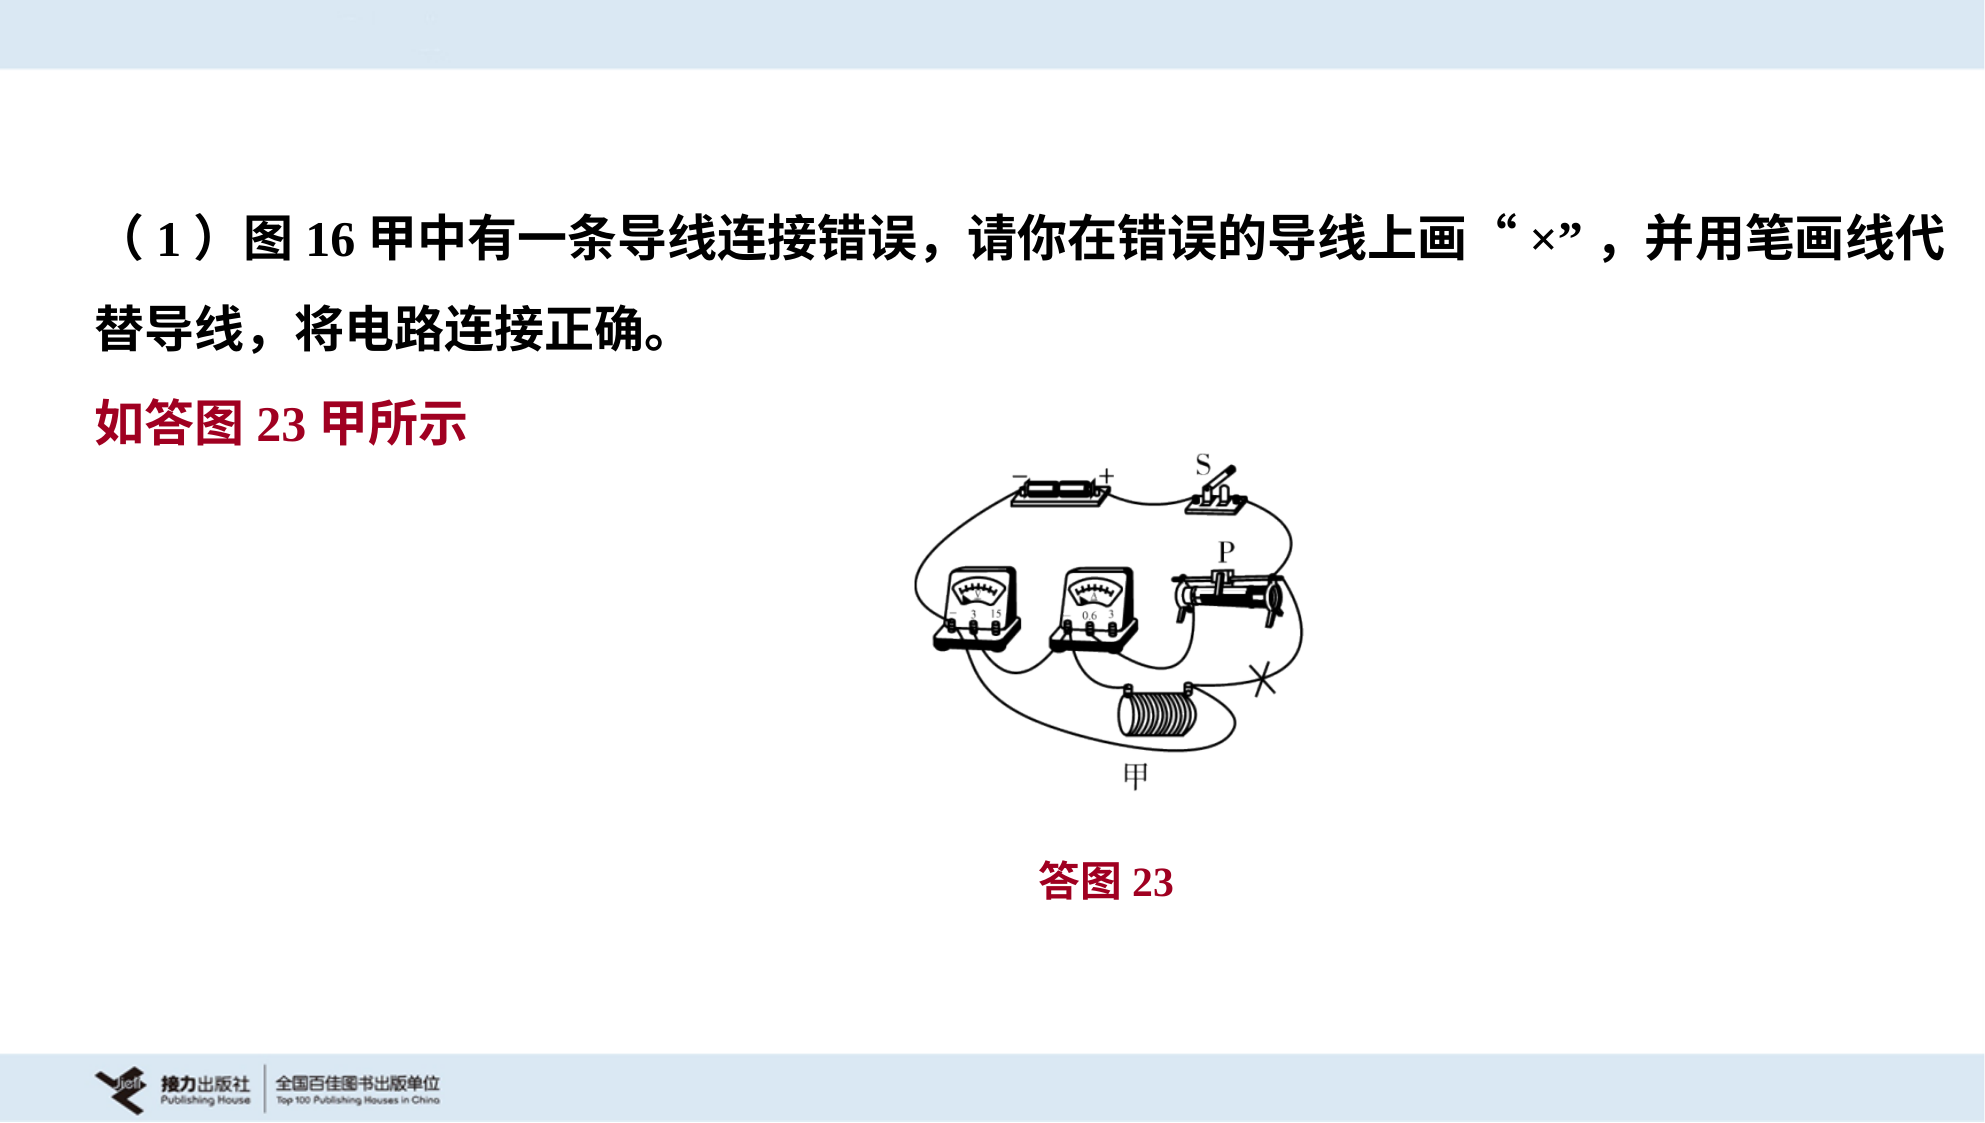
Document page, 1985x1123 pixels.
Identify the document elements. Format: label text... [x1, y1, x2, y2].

text_box 答图23 [1025, 816, 1188, 964]
text_box （1）图16甲中有一条导线连接错误，请你在错误的导线上画“×”，并用笔画线代 替导线，将电路连接正确。 [94, 174, 1892, 358]
text_box 如答图23甲所示 [94, 363, 1892, 452]
picture [0, 0, 1985, 1122]
